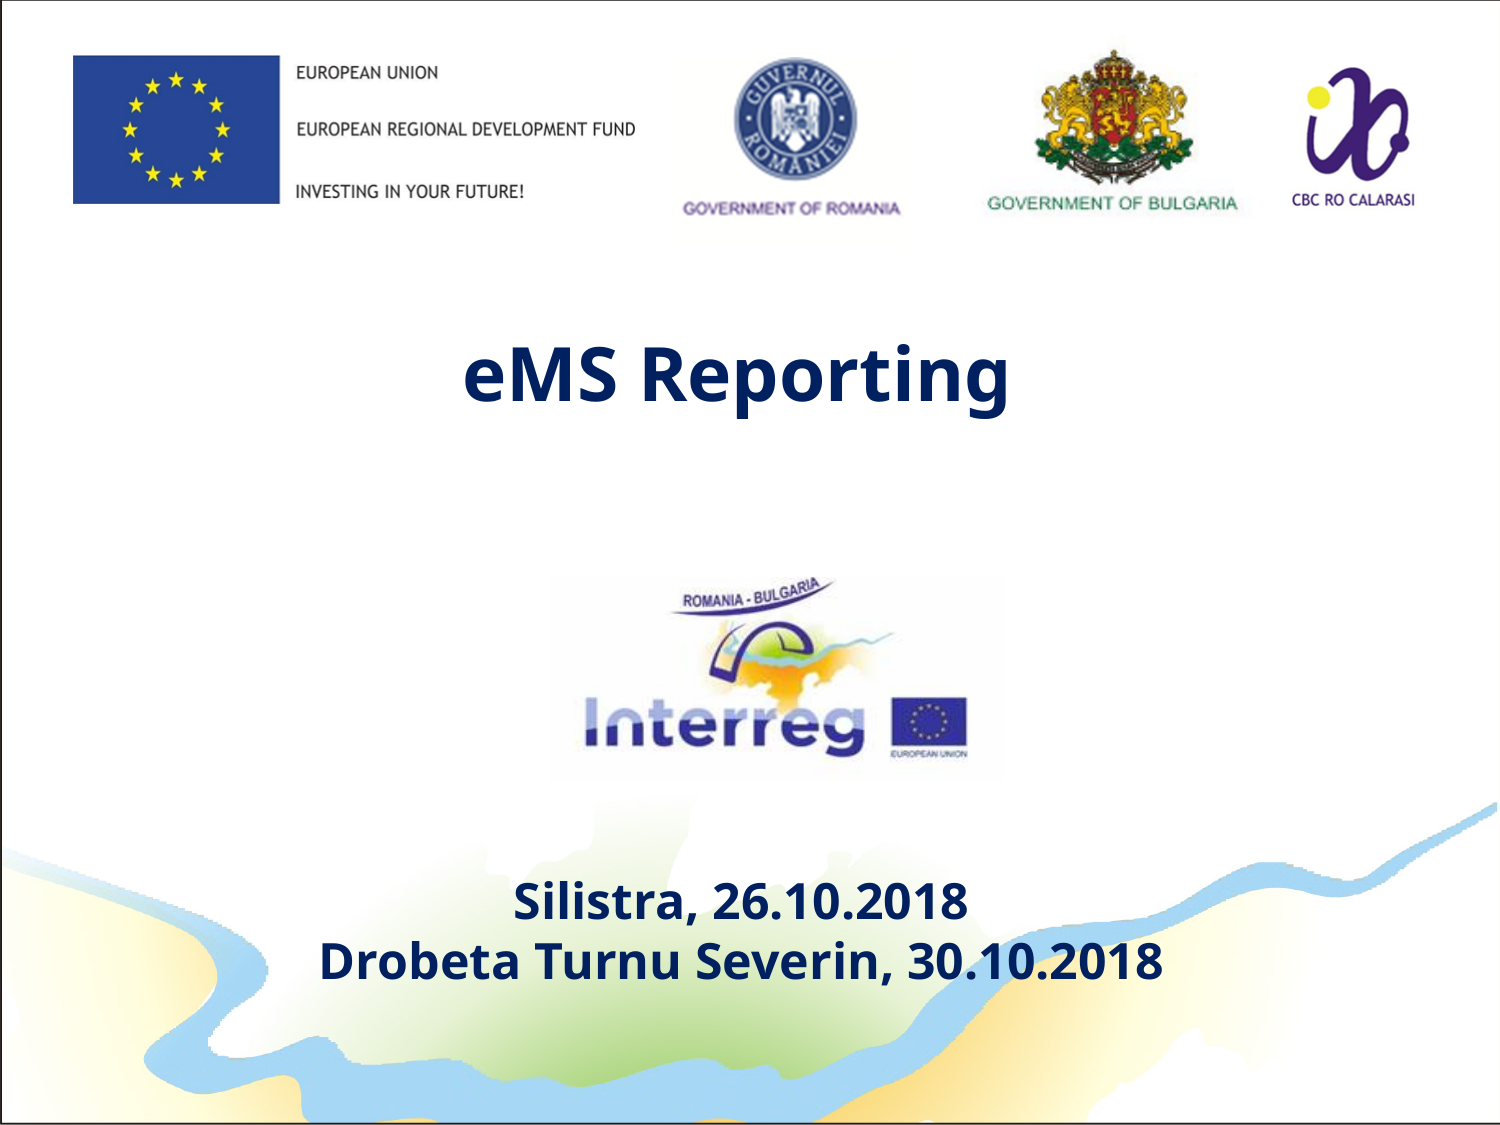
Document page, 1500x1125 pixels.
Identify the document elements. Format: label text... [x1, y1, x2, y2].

text_box eMS Reporting [62, 319, 1413, 487]
text_box [24, 24, 263, 188]
picture [0, 1, 1500, 1125]
text_box Silistra, 26.10.2018 Drobeta Turnu Severin, 30.10.2018 [304, 862, 1179, 998]
text_box [1259, 37, 1438, 200]
